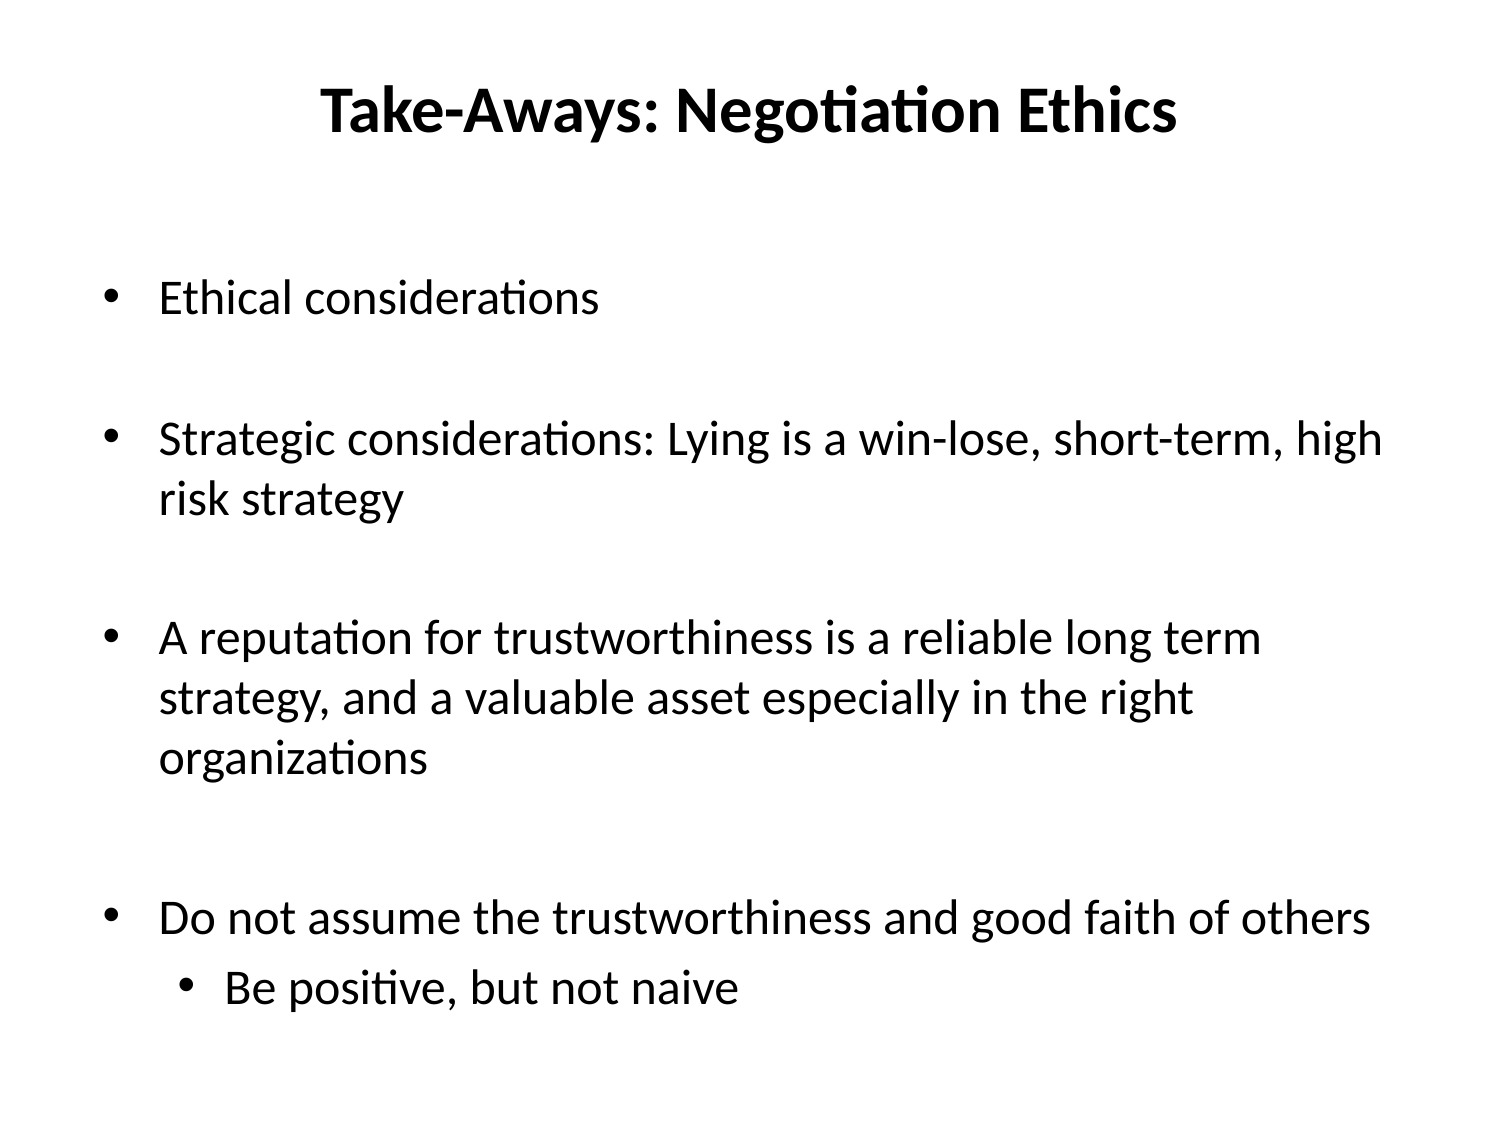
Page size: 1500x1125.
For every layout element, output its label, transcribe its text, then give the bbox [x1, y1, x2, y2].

list Ethical considerations Strategic considerations: Lying is a win-lose, short-term, high risk strategy A reputation for trustworthiness is a reliable long term strategy, and a valuable asset especially in the right organizations Do not assume the trustworthiness and good faith of others Be positive, but not naive [87, 257, 1438, 1125]
title Take-Aways: Negotiation Ethics [75, 12, 1425, 200]
